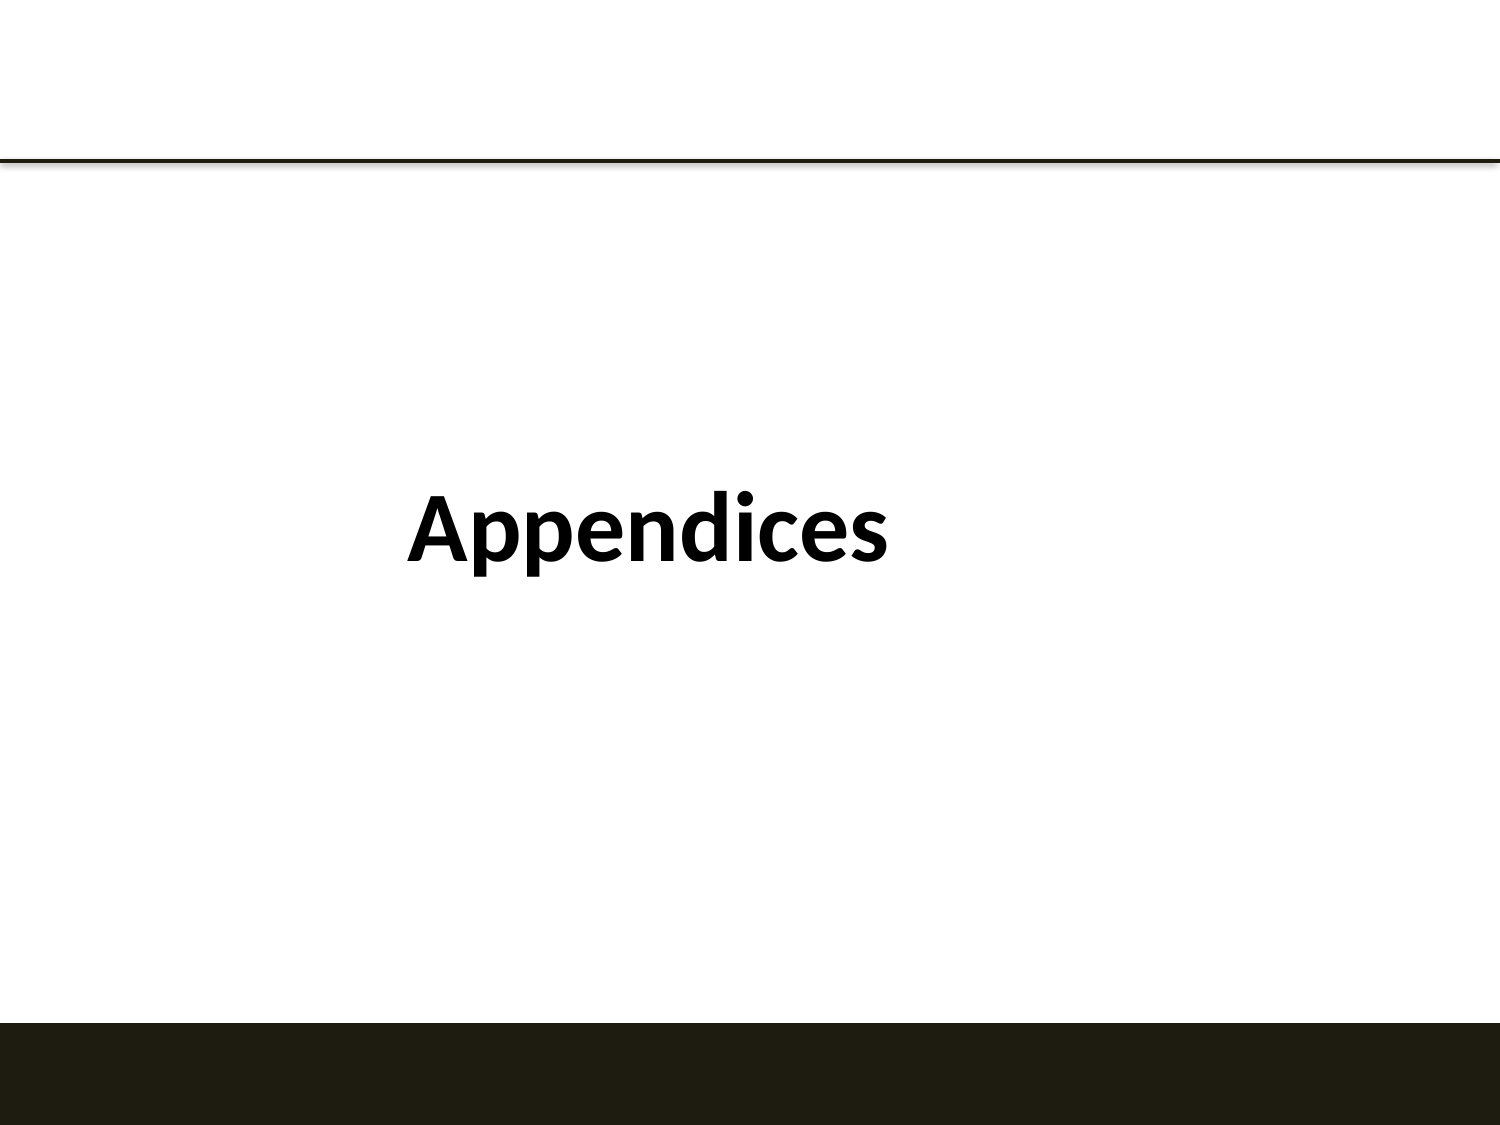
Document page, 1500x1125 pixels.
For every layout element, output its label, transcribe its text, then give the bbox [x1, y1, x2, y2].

text_box [39, 208, 1444, 967]
text_box Appendices [41, 454, 1360, 590]
text_box [0, 1021, 1500, 1125]
